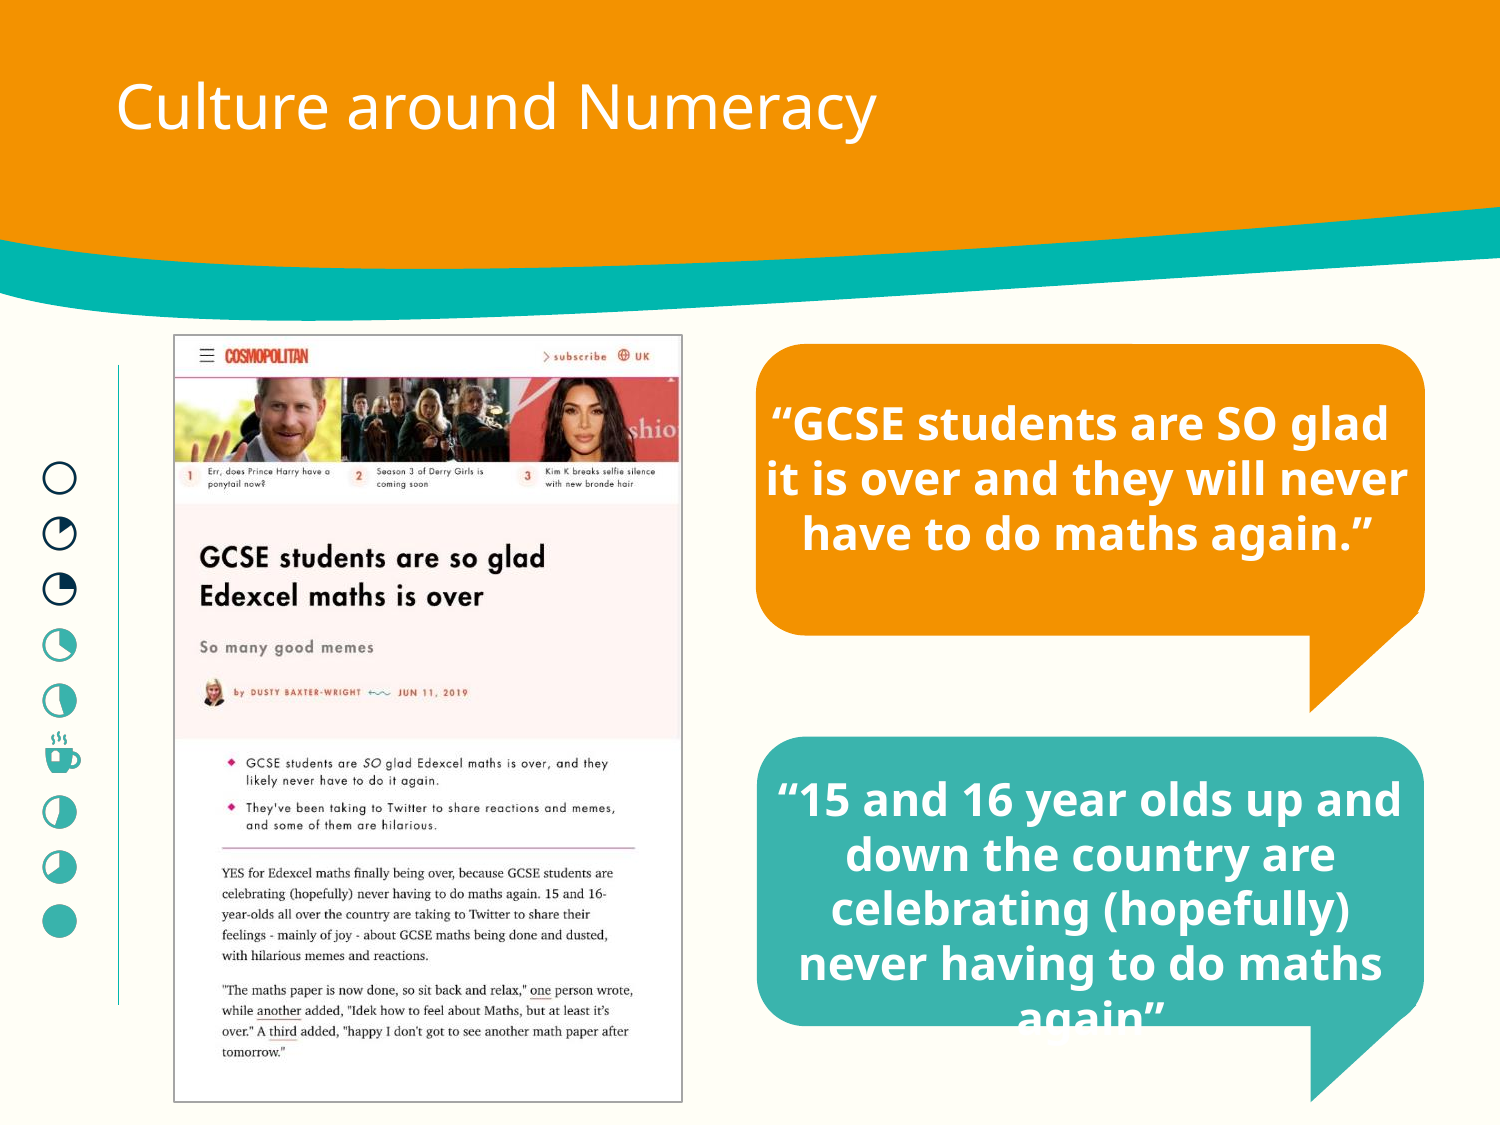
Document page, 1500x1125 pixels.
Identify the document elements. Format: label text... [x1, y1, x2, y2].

list Culture around Numeracy [100, 67, 1411, 258]
text_box [761, 735, 1420, 762]
picture [38, 568, 81, 610]
picture [36, 725, 90, 779]
picture [38, 846, 81, 888]
picture [38, 679, 81, 722]
text_box [1309, 1053, 1366, 1105]
picture [38, 624, 81, 666]
picture [38, 791, 81, 833]
text_box “15 and 16 year olds up and down the country are celebrating (hopefully) never having to do maths again” [753, 762, 1428, 1053]
text_box [755, 343, 1425, 636]
text_box [1309, 612, 1420, 714]
picture [175, 335, 682, 1101]
picture [38, 512, 81, 555]
picture [38, 457, 81, 499]
picture [38, 900, 81, 942]
text_box “GCSE students are SO glad it is over and they will never have to do maths again.” [749, 387, 1424, 567]
